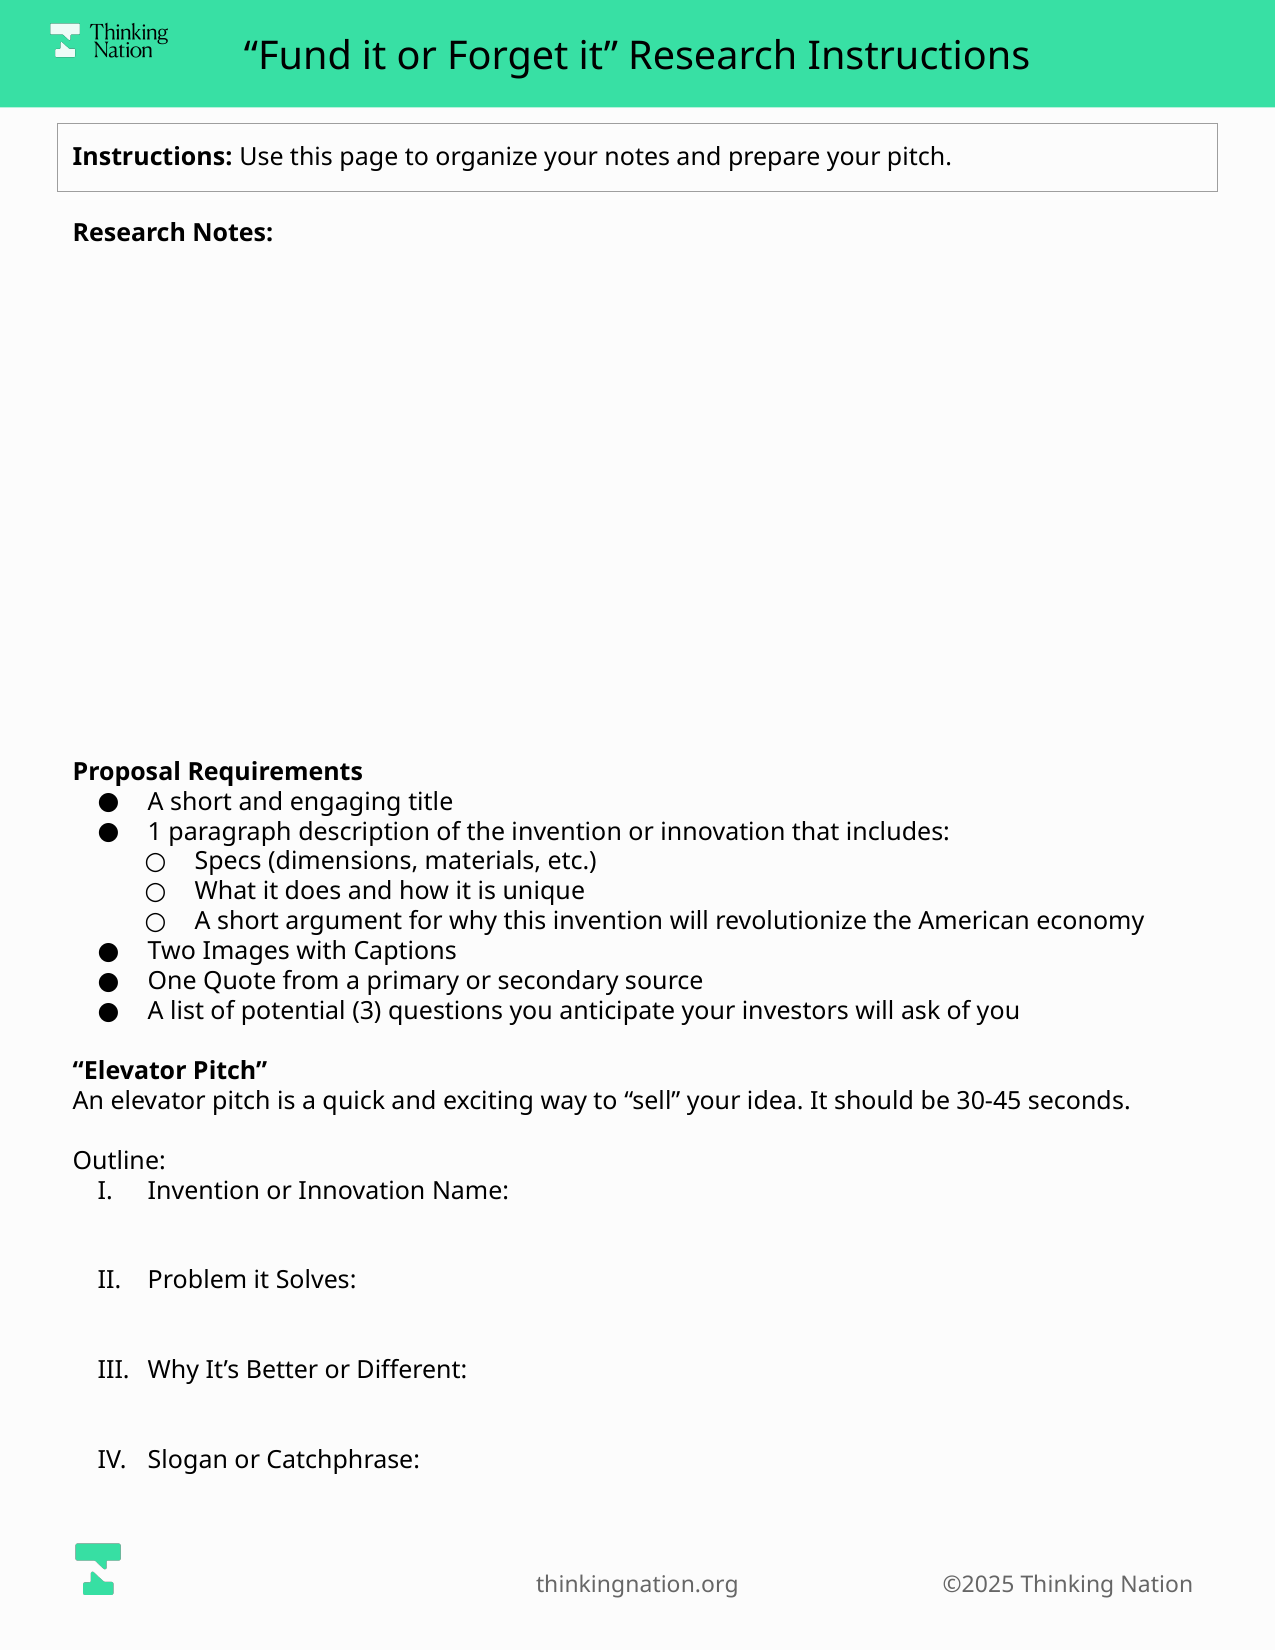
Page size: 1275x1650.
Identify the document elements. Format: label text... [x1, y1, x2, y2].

text_box Research Notes: Proposal Requirements A short and engaging title 1 paragraph description of the invention or innovation that includes: Specs (dimensions, materials, etc.) What it does and how it is unique A short argument for why this invention will revolutionize the American economy Two Images with Captions One Quote from a primary or secondary source A list of potential (3) questions you anticipate your investors will ask of you “Elevator Pitch” An elevator pitch is a quick and exciting way to “sell” your idea. It should be 30-45 seconds. Outline: Invention or Innovation Name: Problem it Solves: Why It’s Better or Different: Slogan or Catchphrase: [57, 201, 1218, 1489]
text_box thinkingnation.org [486, 1553, 789, 1605]
picture [36, 12, 172, 69]
picture [62, 1533, 134, 1605]
text_box “Fund it or Forget it” Research Instructions [0, 0, 1275, 108]
text_box ©2025 Thinking Nation [907, 1553, 1210, 1605]
table_header Instructions: Use this page to organize your notes and prepare your pitch. [58, 124, 1217, 191]
